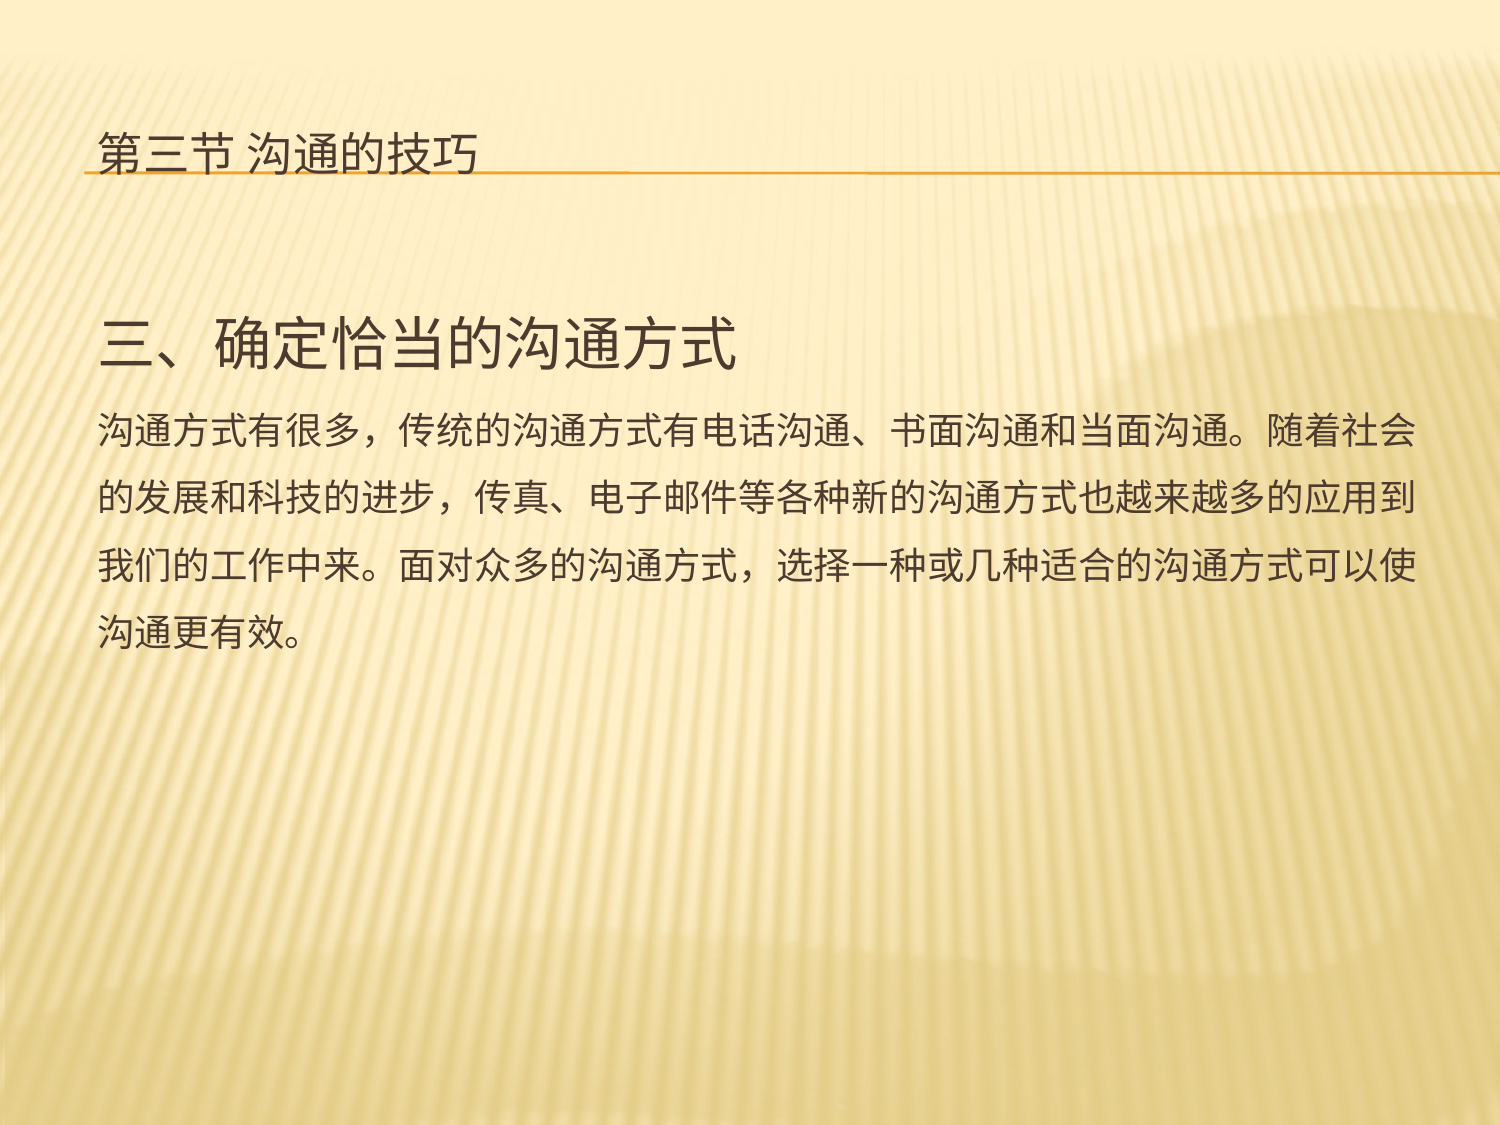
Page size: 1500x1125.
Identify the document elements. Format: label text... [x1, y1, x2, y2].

list 三、确定恰当的沟通方式 沟通方式有很多，传统的沟通方式有电话沟通、书面沟通和当面沟通。随着社会的发展和科技的进步，传真、电子邮件等各种新的沟通方式也越来越多的应用到我们的工作中来。面对众多的沟通方式，选择一种或几种适合的沟通方式可以使沟通更有效。 [81, 264, 1433, 1060]
title 第三节 沟通的技巧 [82, 117, 1432, 245]
